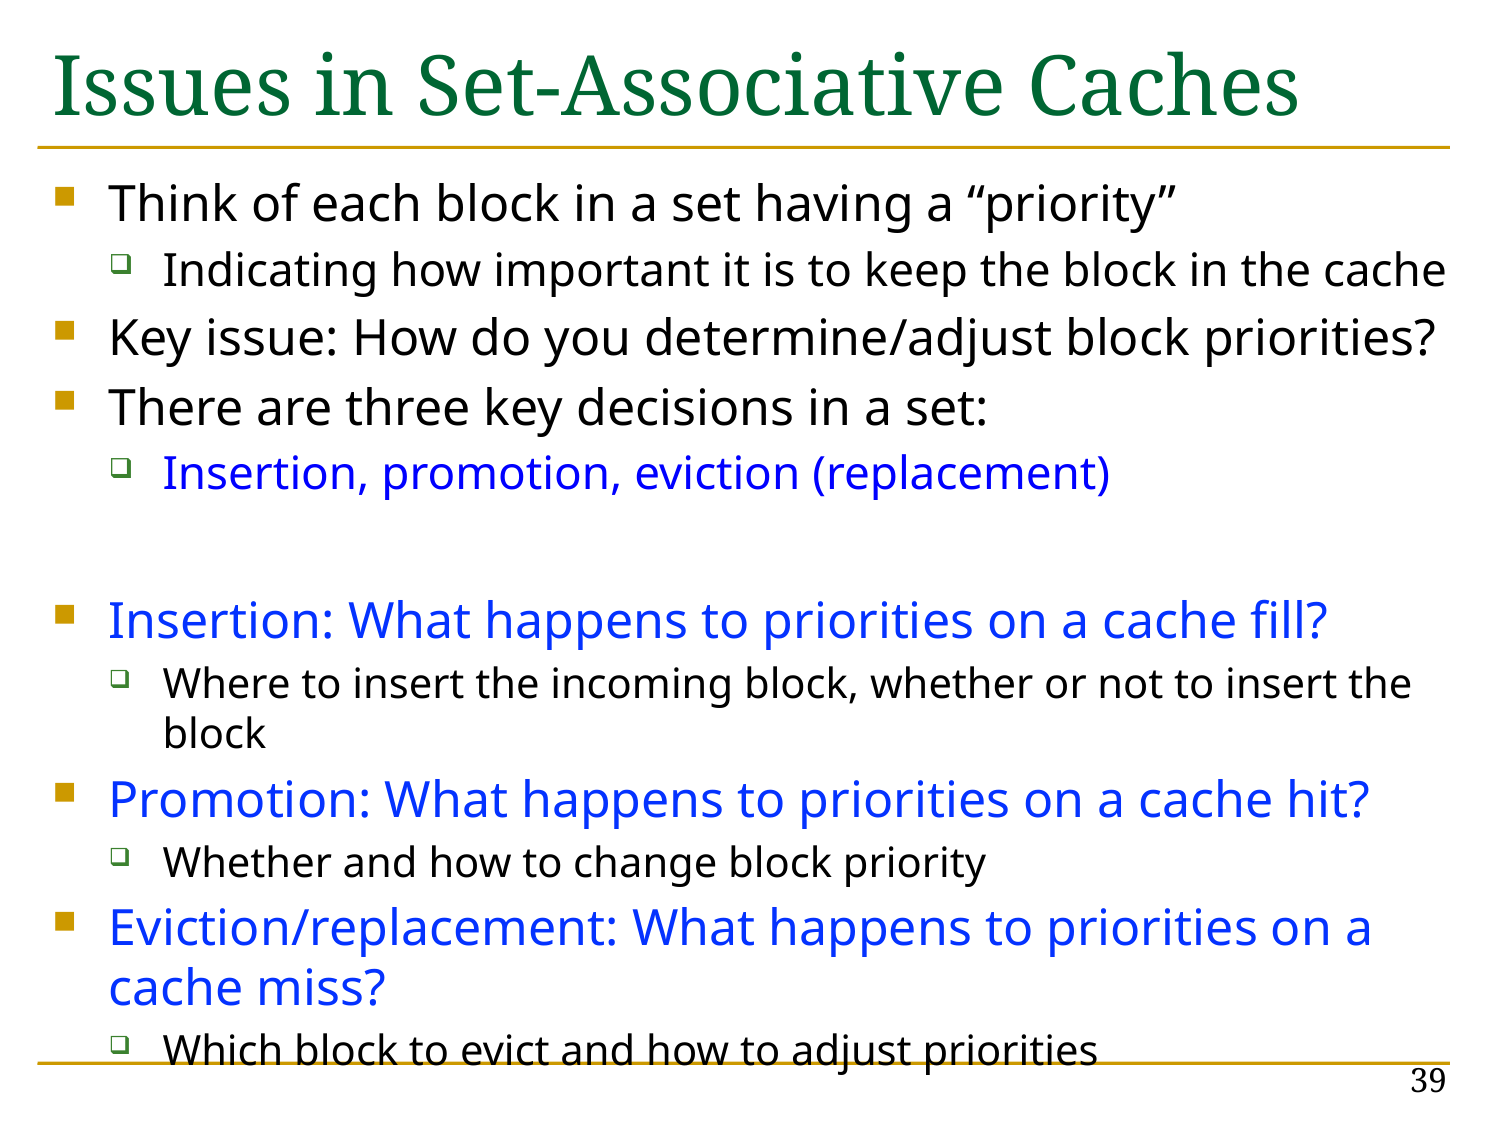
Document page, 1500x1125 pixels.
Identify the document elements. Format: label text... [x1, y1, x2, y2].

slide_number 39 [1111, 1036, 1462, 1112]
list Think of each block in a set having a “priority” Indicating how important it is to keep the block in the cache Key issue: How do you determine/adjust block priorities? There are three key decisions in a set: Insertion, promotion, eviction (replacement) Insertion: What happens to priorities on a cache fill? Where to insert the incoming block, whether or not to insert the block Promotion: What happens to priorities on a cache hit? Whether and how to change block priority Eviction/replacement: What happens to priorities on a cache miss? Which block to evict and how to adjust priorities [37, 163, 1488, 1016]
title Issues in Set-Associative Caches [37, 24, 1450, 163]
